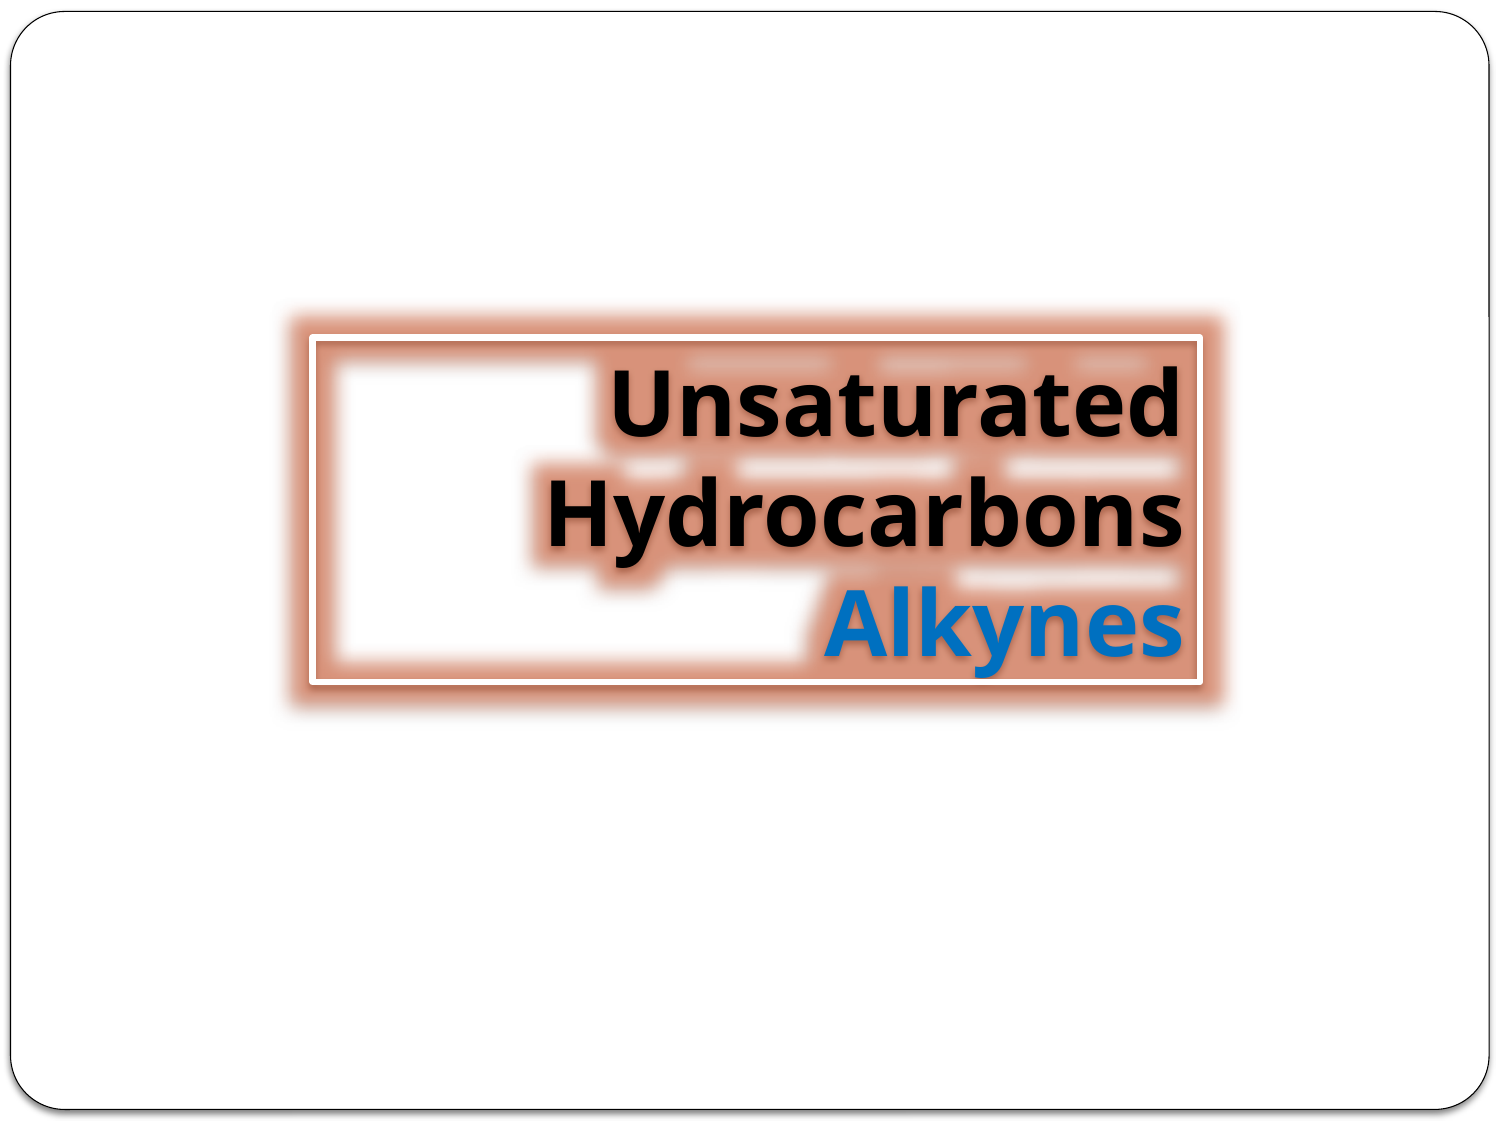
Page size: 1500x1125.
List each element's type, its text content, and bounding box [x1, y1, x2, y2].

text_box Unsaturated Hydrocarbons Alkynes [309, 334, 1203, 685]
